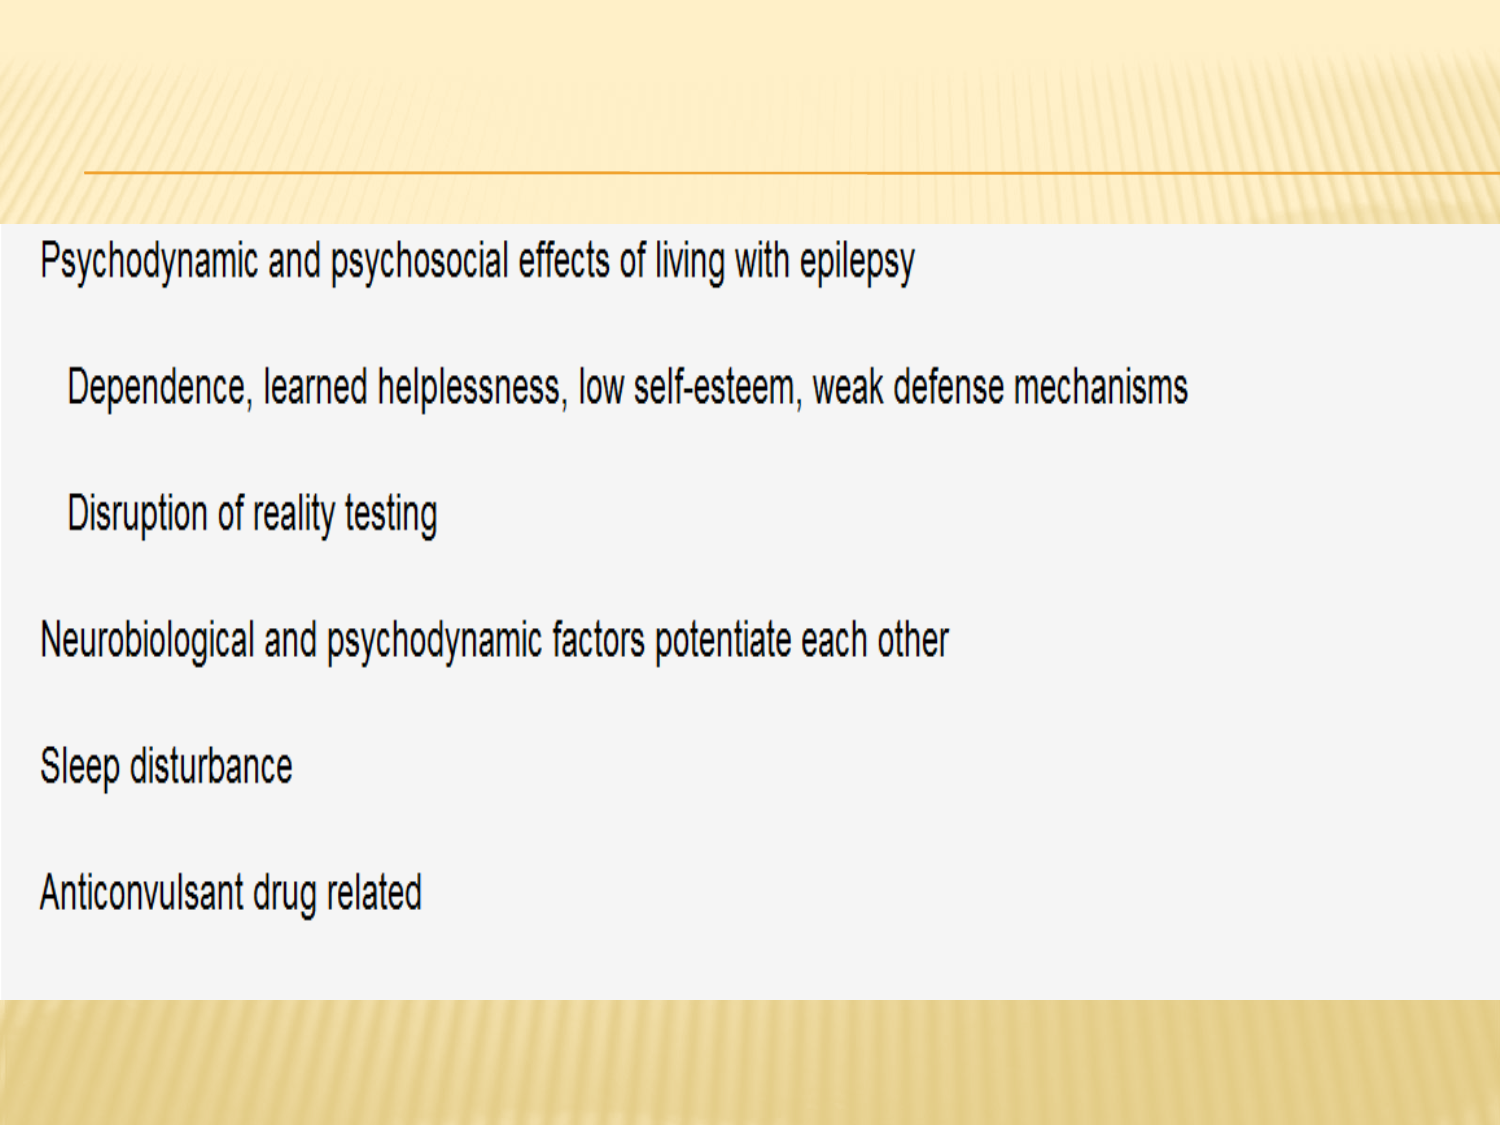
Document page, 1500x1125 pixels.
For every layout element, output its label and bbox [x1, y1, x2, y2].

picture [0, 224, 1500, 1001]
